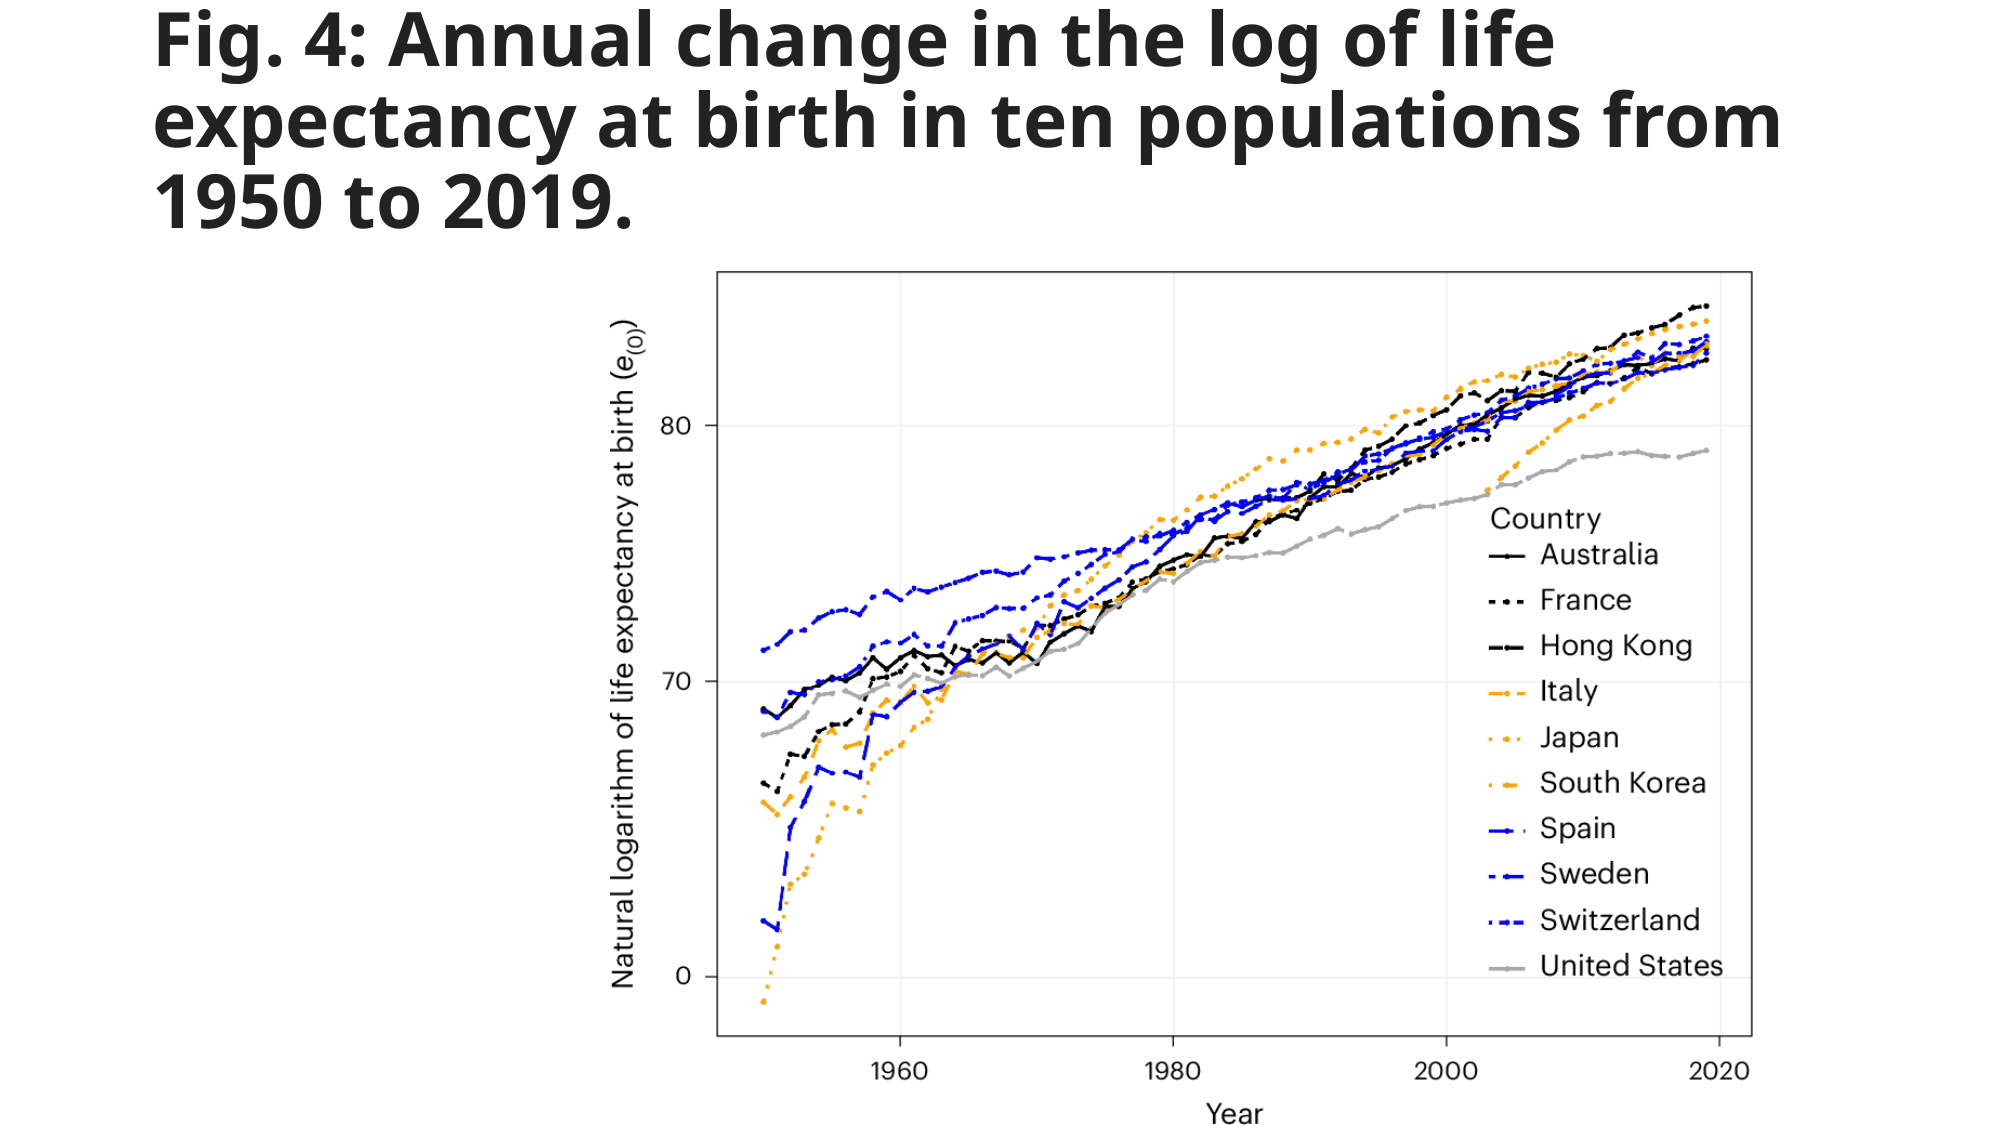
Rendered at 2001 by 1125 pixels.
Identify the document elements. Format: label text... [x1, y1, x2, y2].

title Fig. 4: Annual change in the log of life expectancy at birth in ten populations from 1950 to 2019. [137, 59, 1863, 278]
picture [610, 271, 1753, 1125]
